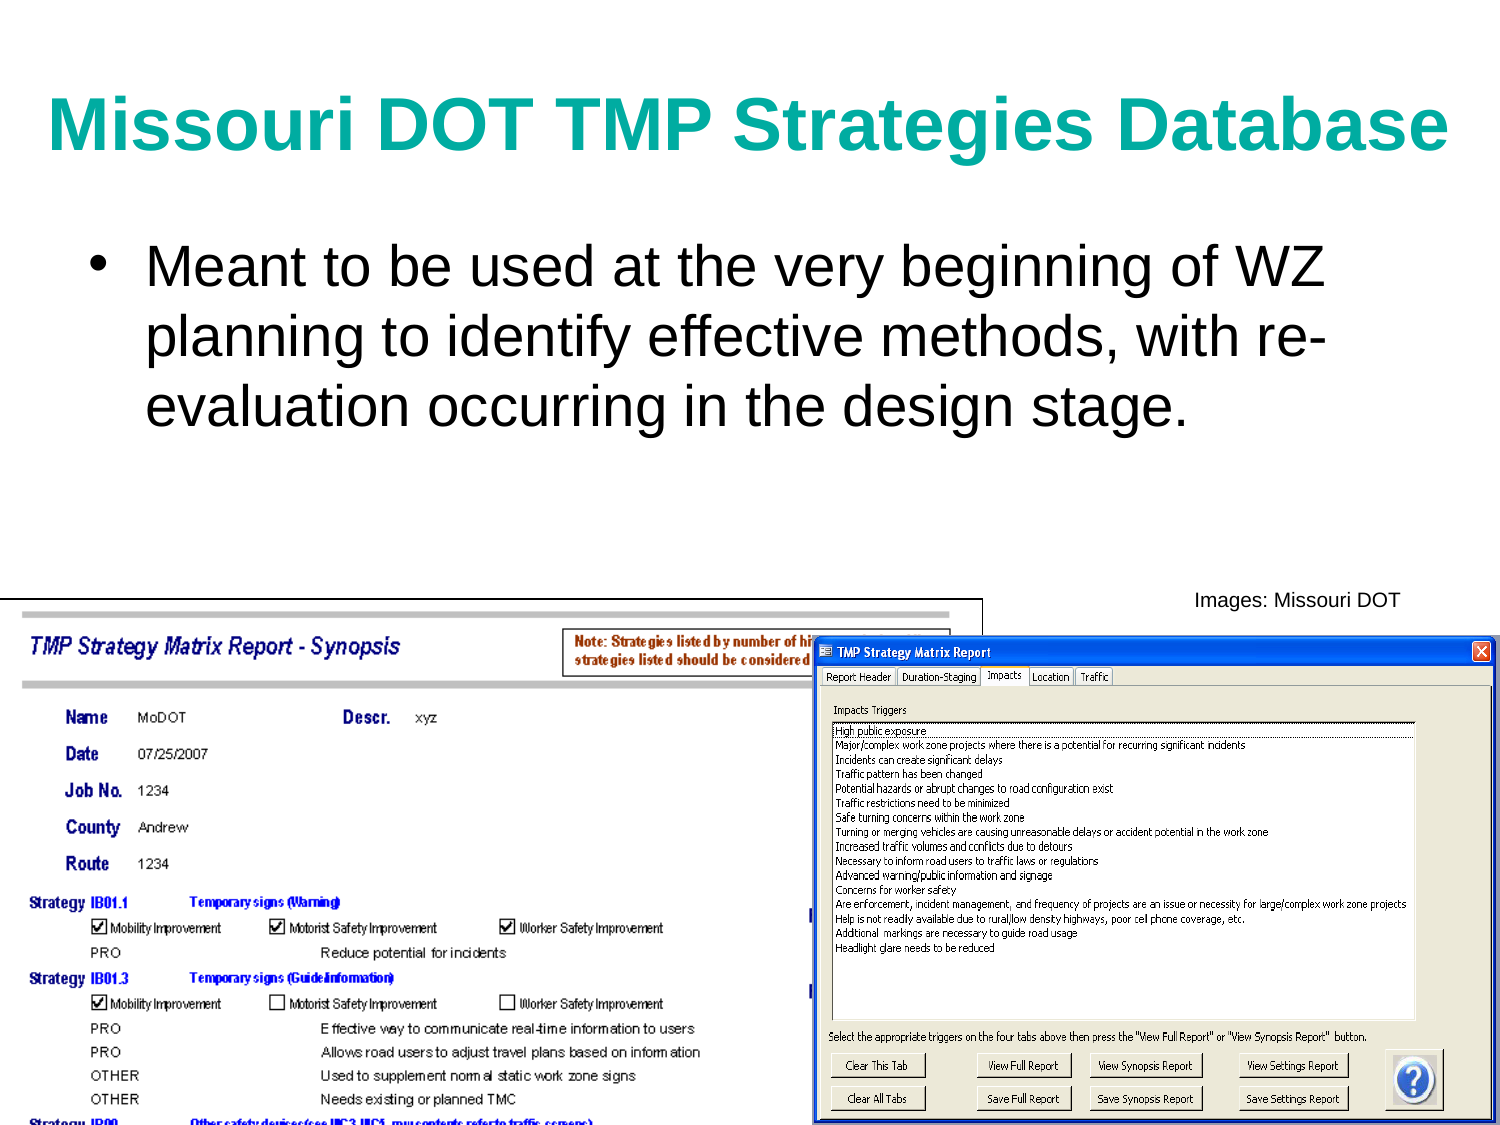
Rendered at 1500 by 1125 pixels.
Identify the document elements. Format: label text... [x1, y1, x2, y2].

list Meant to be used at the very beginning of WZ planning to identify effective methods, with re-evaluation occurring in the design stage. [73, 220, 1424, 633]
title Missouri DOT TMP Strategies Database [33, 36, 1500, 205]
text_box Images: Missouri DOT [1179, 579, 1447, 620]
picture [0, 599, 1500, 1125]
